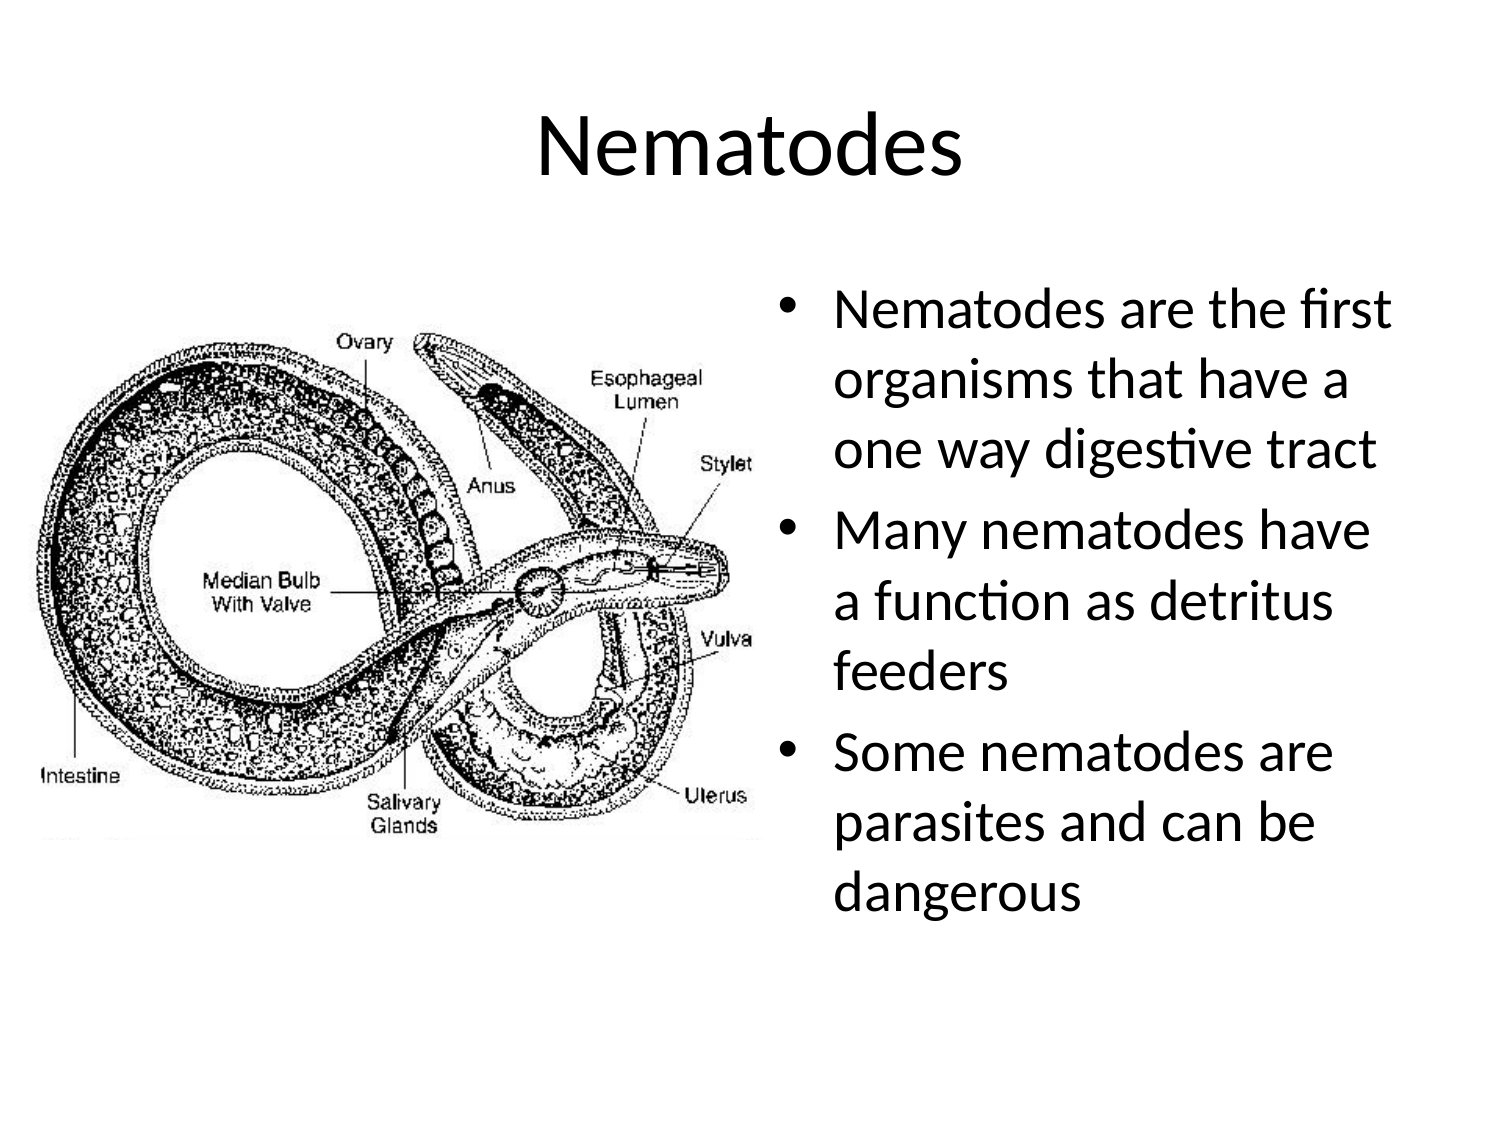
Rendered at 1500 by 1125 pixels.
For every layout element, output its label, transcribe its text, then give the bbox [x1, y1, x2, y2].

title Nematodes [75, 45, 1425, 233]
list Nematodes are the first organisms that have a one way digestive tract Many nematodes have a function as detritus feeders Some nematodes are parasites and can be dangerous [762, 262, 1425, 1005]
picture [4, 324, 763, 840]
